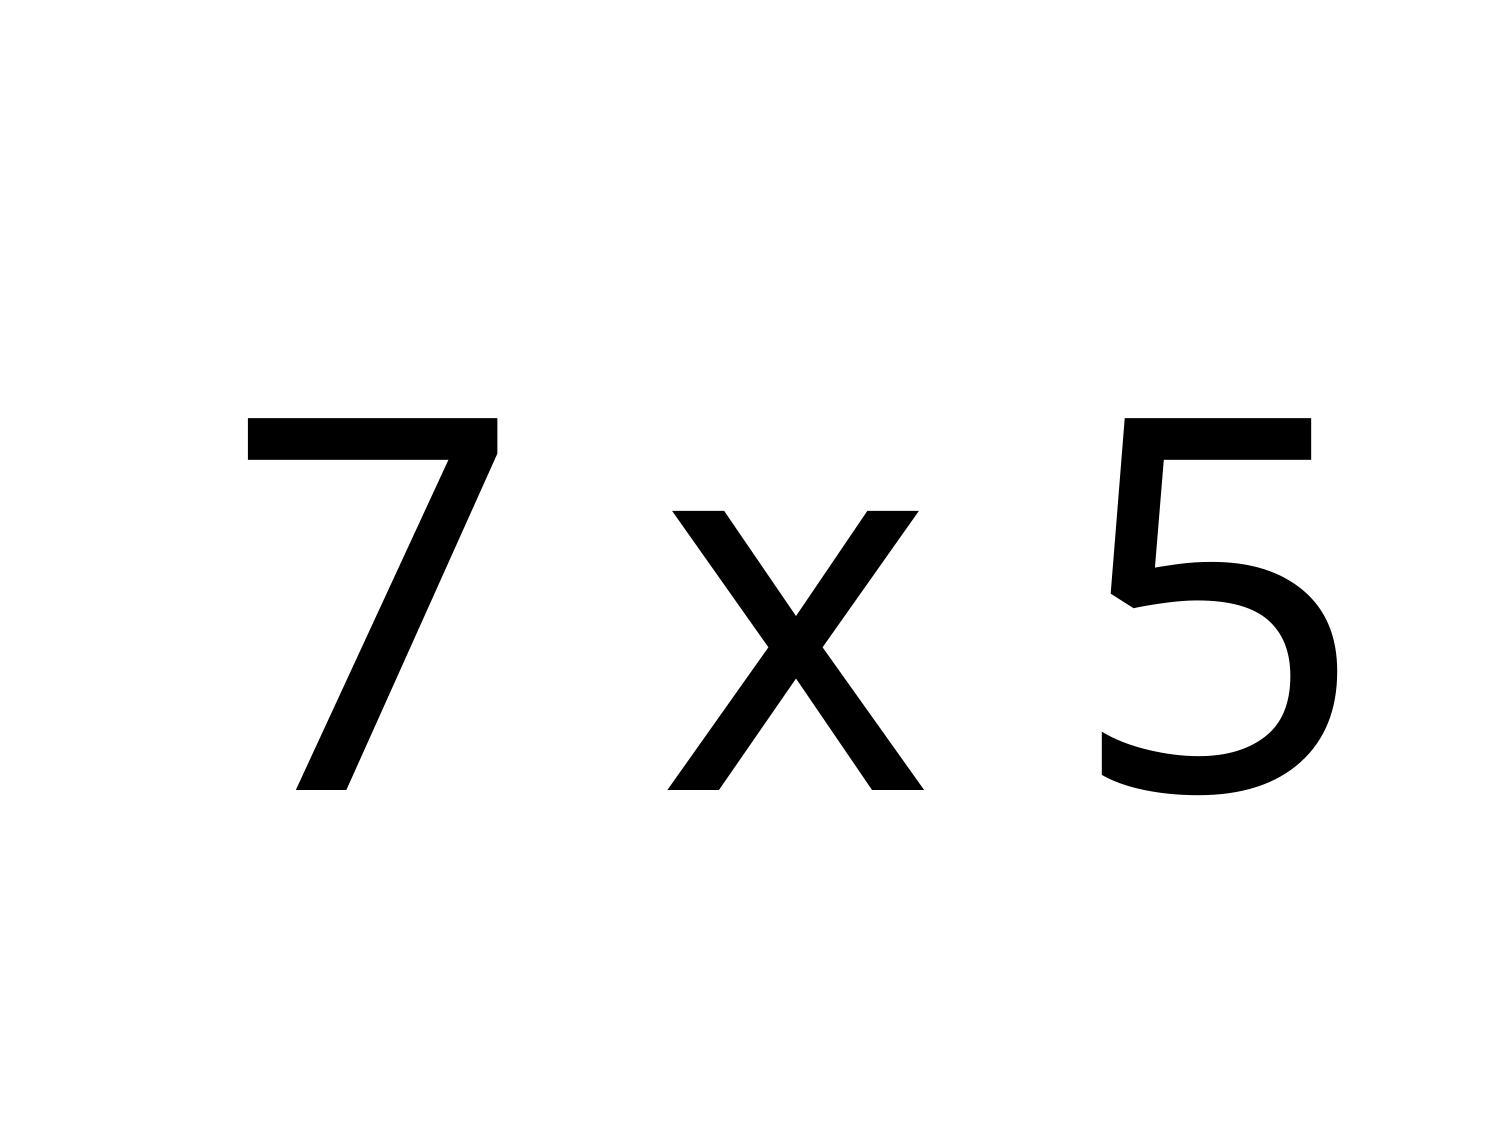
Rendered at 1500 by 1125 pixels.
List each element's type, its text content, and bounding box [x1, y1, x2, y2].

list 7 x 5 [75, 262, 1425, 1005]
